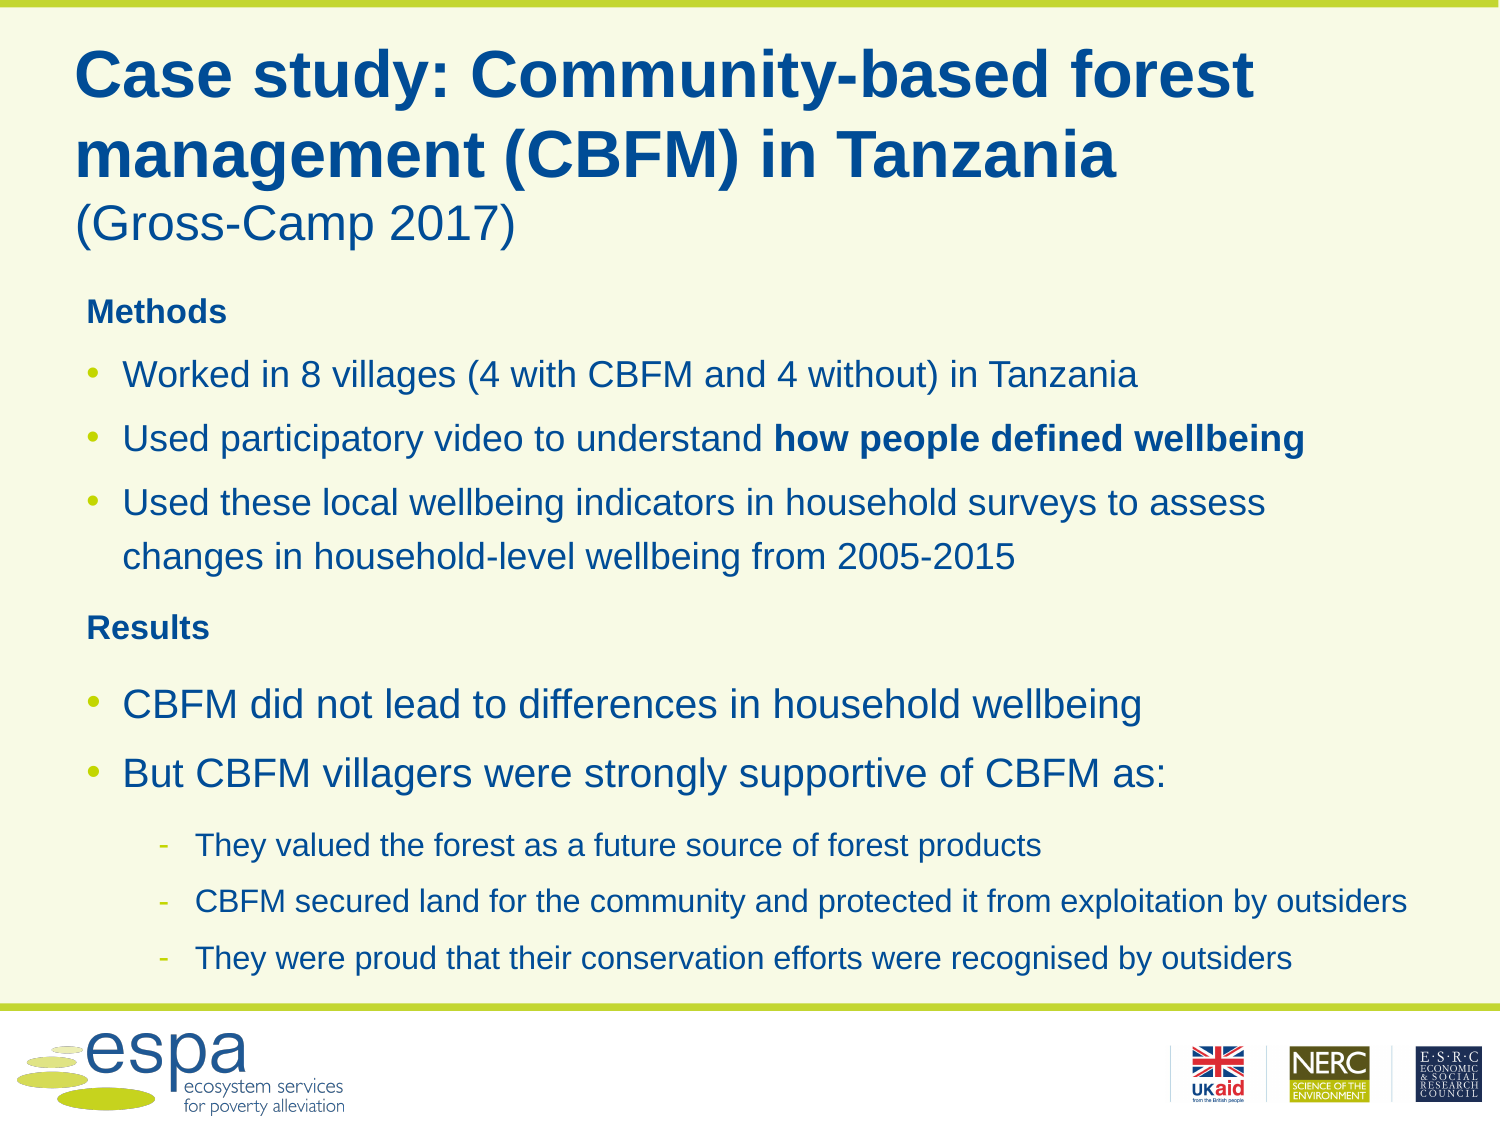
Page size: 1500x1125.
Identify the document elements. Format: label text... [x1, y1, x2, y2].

title Case study: Community-based forest management (CBFM) in Tanzania (Gross-Camp 2017) [59, 31, 1497, 250]
picture [1165, 1045, 1483, 1103]
list Methods Worked in 8 villages (4 with CBFM and 4 without) in Tanzania Used participatory video to understand how people defined wellbeing Used these local wellbeing indicators in household surveys to assess changes in household-level wellbeing from 2005-2015 Results CBFM did not lead to differences in household wellbeing But CBFM villagers were strongly supportive of CBFM as: They valued the forest as a future source of forest products CBFM secured land for the community and protected it from exploitation by outsiders They were proud that their conservation efforts were recognised by outsiders [71, 274, 1429, 988]
picture [17, 1033, 344, 1116]
